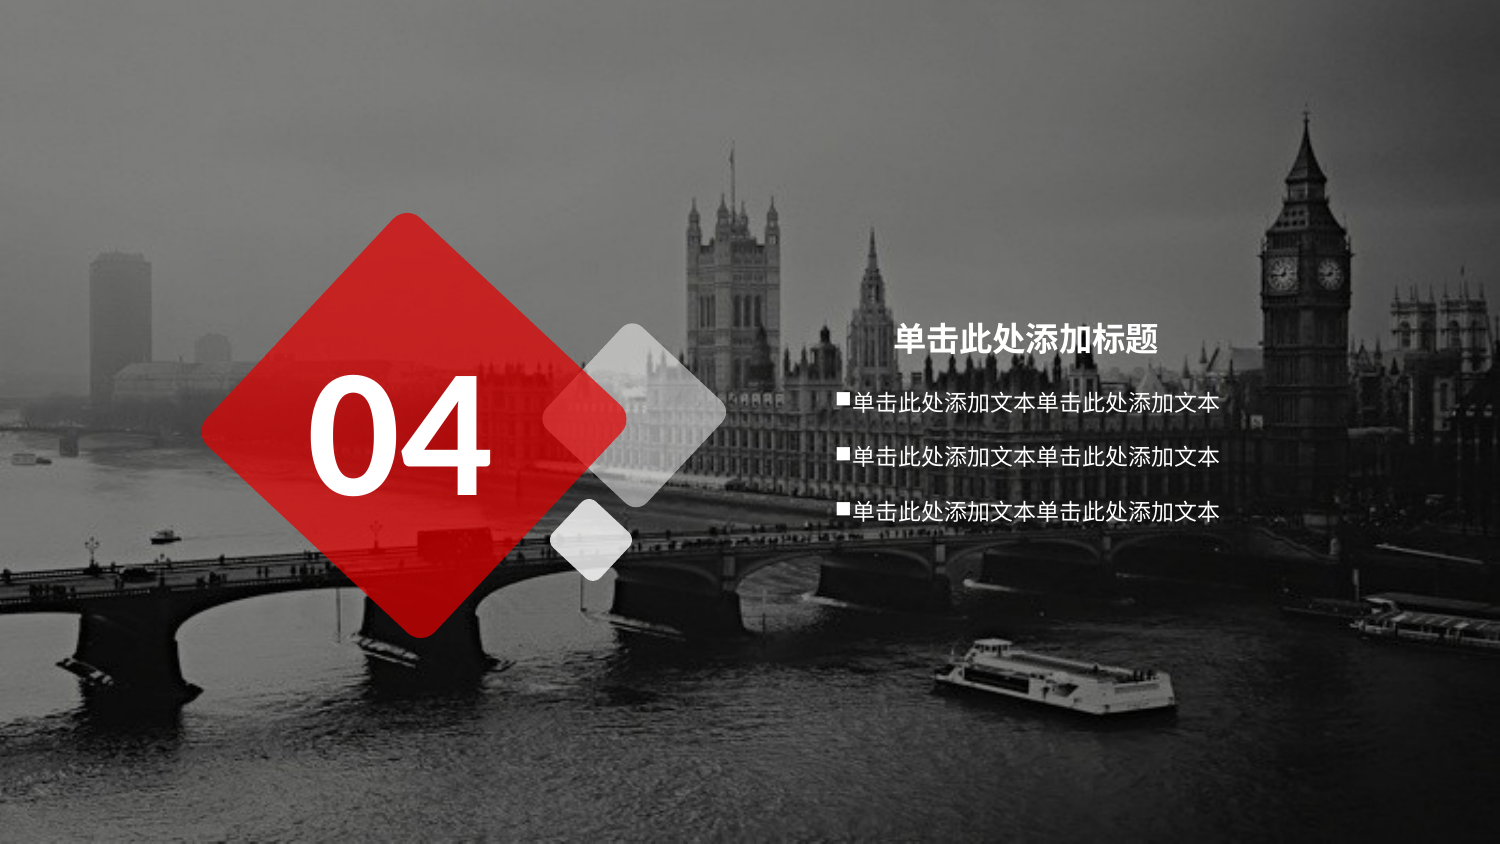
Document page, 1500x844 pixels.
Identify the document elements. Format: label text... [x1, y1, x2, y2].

text_box [528, 317, 628, 534]
text_box 单击此处添加文本单击此处添加文本 单击此处添加文本单击此处添加文本 单击此处添加文本单击此处添加文本 [820, 380, 1289, 561]
text_box [312, 211, 514, 304]
picture [0, 0, 1500, 844]
text_box [548, 498, 634, 582]
text_box 04 [292, 304, 528, 540]
text_box [306, 540, 523, 640]
text_box [583, 322, 728, 509]
text_box 单击此处添加标题 [855, 310, 1184, 365]
text_box [200, 325, 292, 527]
